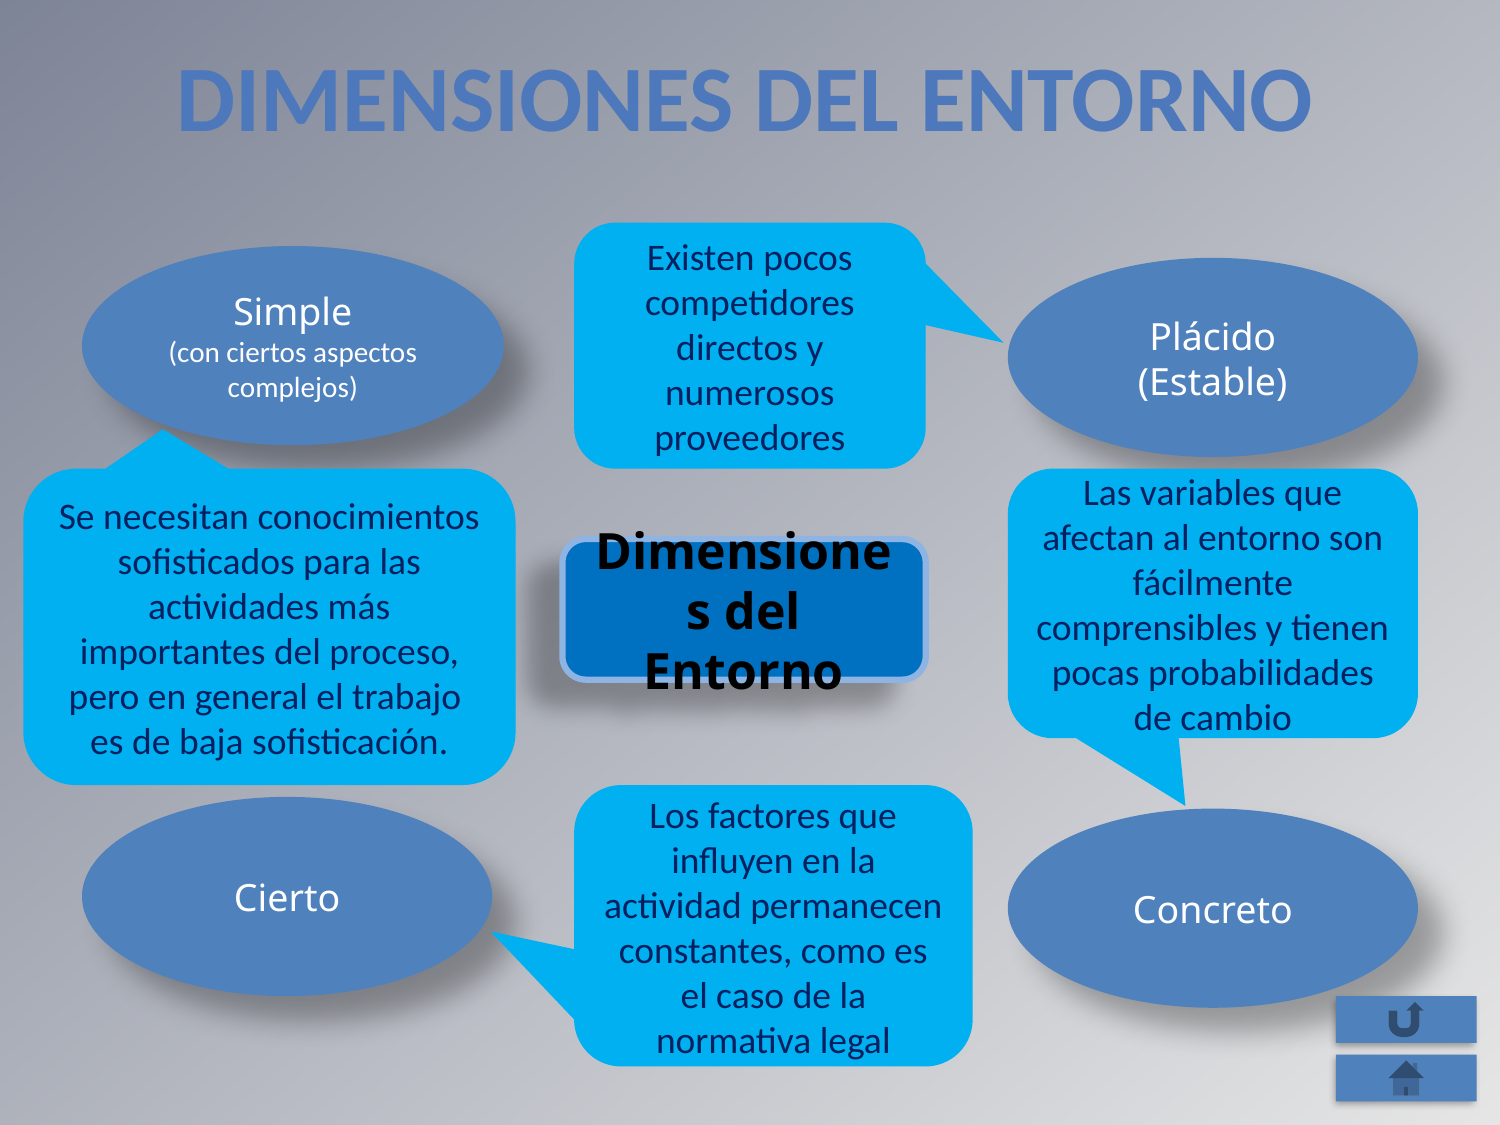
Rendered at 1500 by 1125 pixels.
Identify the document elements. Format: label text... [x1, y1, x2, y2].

text_box Se necesitan conocimientos sofisticados para las actividades más importantes del proceso, pero en general el trabajo es de baja sofisticación. [21, 427, 518, 788]
text_box Concreto [1005, 806, 1421, 1010]
text_box Las variables que afectan al entorno son fácilmente comprensibles y tienen pocas probabilidades de cambio [1005, 466, 1421, 808]
text_box Simple (con ciertos aspectos complejos) [79, 243, 506, 448]
text_box [1334, 1053, 1479, 1104]
text_box Existen pocos competidores directos y numerosos proveedores [572, 220, 1006, 471]
text_box [1334, 994, 1479, 1045]
text_box Dimensiones del Entorno [560, 536, 928, 682]
text_box Cierto [79, 794, 495, 999]
text_box Plácido (Estable) [1005, 255, 1421, 460]
title Dimensiones del Entorno [70, 0, 1421, 188]
text_box Los factores que influyen en la actividad permanecen constantes, como es el caso de la normativa legal [488, 782, 975, 1069]
